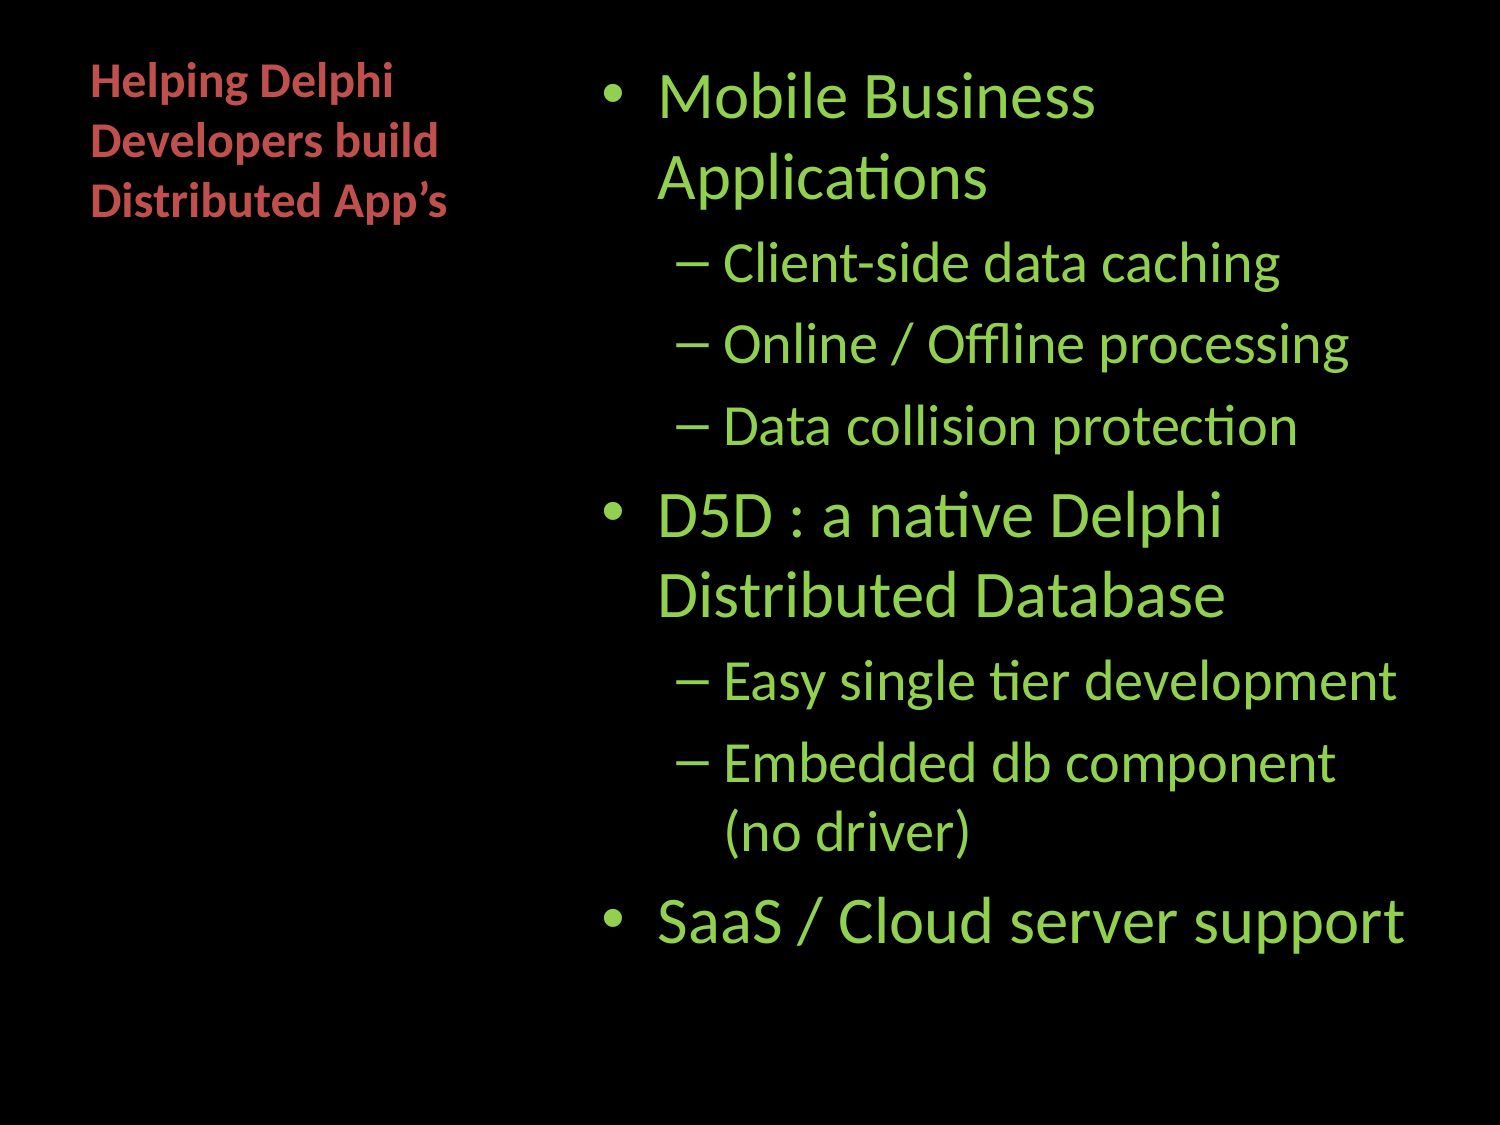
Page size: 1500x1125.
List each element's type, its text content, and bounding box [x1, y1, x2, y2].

list Mobile Business Applications Client-side data caching Online / Offline processing Data collision protection D5D : a native Delphi Distributed Database Easy single tier development Embedded db component (no driver) SaaS / Cloud server support [586, 44, 1425, 1005]
title Helping Delphi Developers build Distributed App’s [75, 44, 569, 236]
